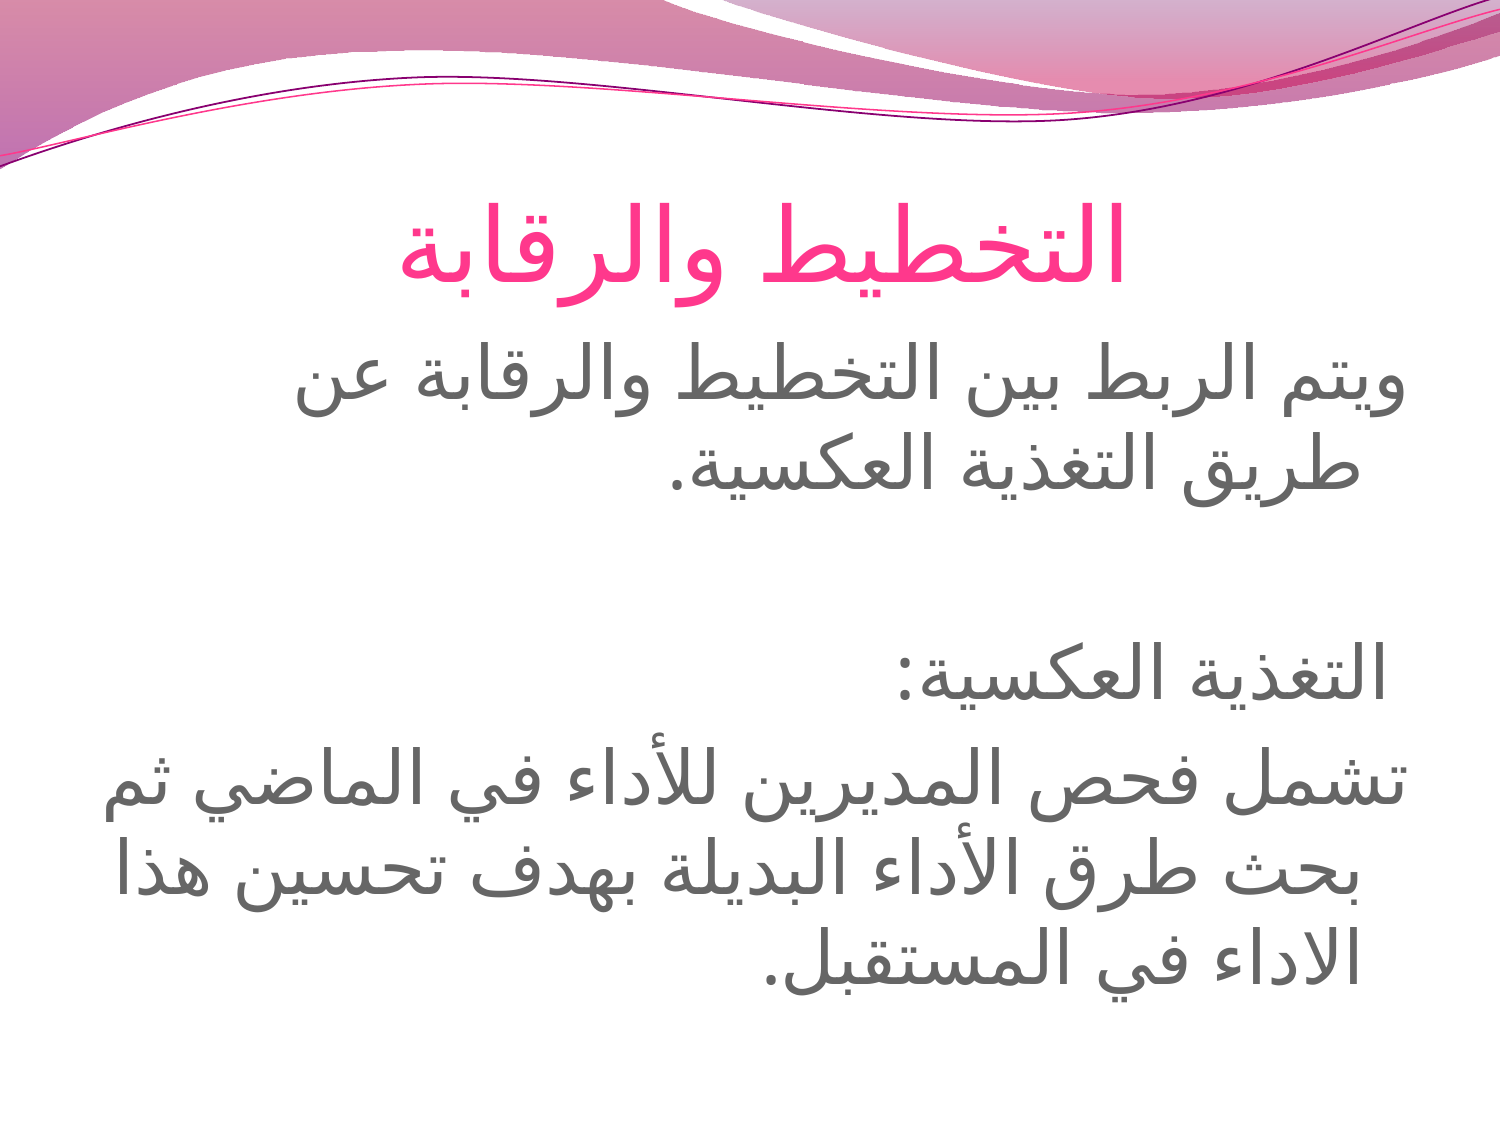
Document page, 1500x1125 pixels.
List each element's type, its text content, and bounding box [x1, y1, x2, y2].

list ويتم الربط بين التخطيط والرقابة عن طريق التغذية العكسية. التغذية العكسية: تشمل فحص المديرين للأداء في الماضي ثم بحث طرق الأداء البديلة بهدف تحسين هذا الاداء في المستقبل. [75, 317, 1425, 1038]
title التخطيط والرقابة [75, 115, 1425, 303]
